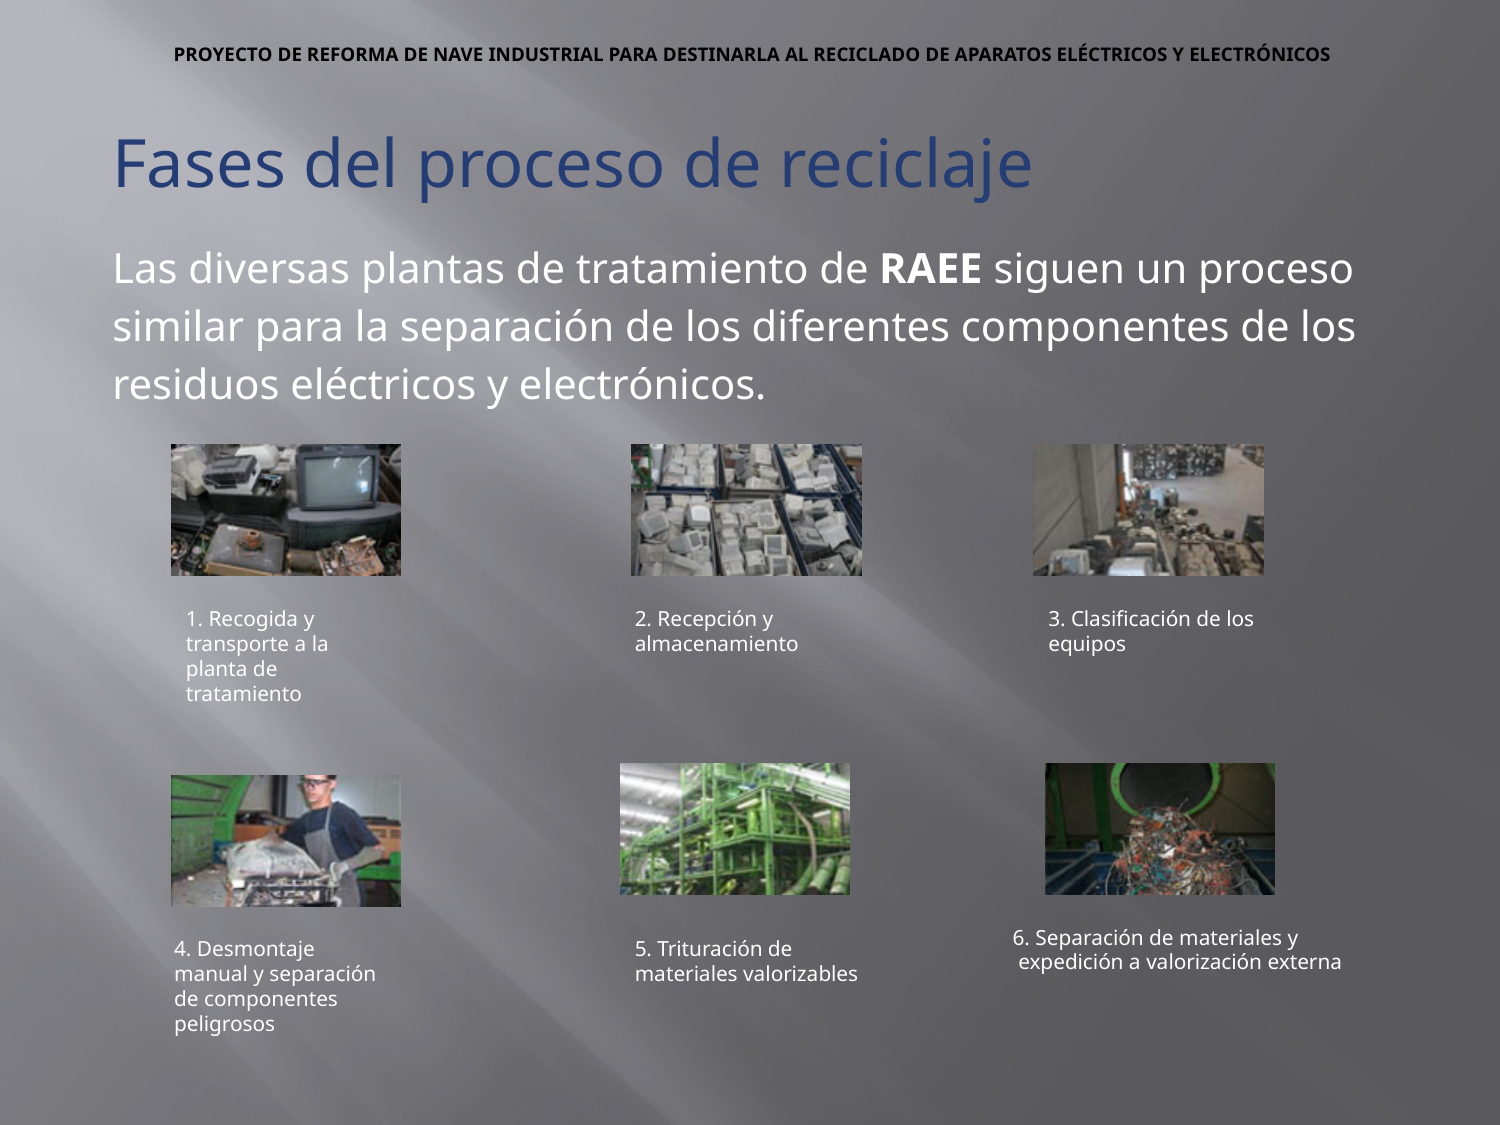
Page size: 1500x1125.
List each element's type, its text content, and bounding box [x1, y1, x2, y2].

picture [619, 763, 850, 895]
text_box 6. Separación de materiales y expedición a valorización externa [998, 916, 1376, 982]
picture [170, 444, 402, 576]
text_box 4. Desmontaje manual y separación de componentes peligrosos [159, 928, 396, 1044]
picture [1045, 763, 1276, 895]
list Fases del proceso de reciclaje Las diversas plantas de tratamiento de RAEE siguen un proceso similar para la separación de los diferentes componentes de los residuos eléctricos y electrónicos. [75, 113, 1425, 480]
title PROYECTO DE REFORMA DE NAVE INDUSTRIAL PARA DESTINARLA AL RECICLADO DE APARATOS ELÉCTRICOS Y ELECTRÓNICOS [76, 30, 1427, 76]
text_box 3. Clasificación de los equipos [1033, 597, 1317, 663]
picture [170, 774, 402, 907]
text_box 5. Trituración de materiales valorizables [620, 928, 880, 1019]
text_box 1. Recogida y transporte a la planta de tratamiento [171, 597, 384, 713]
text_box 2. Recepción y almacenamiento [620, 597, 868, 663]
picture [1033, 444, 1264, 576]
picture [631, 444, 862, 576]
